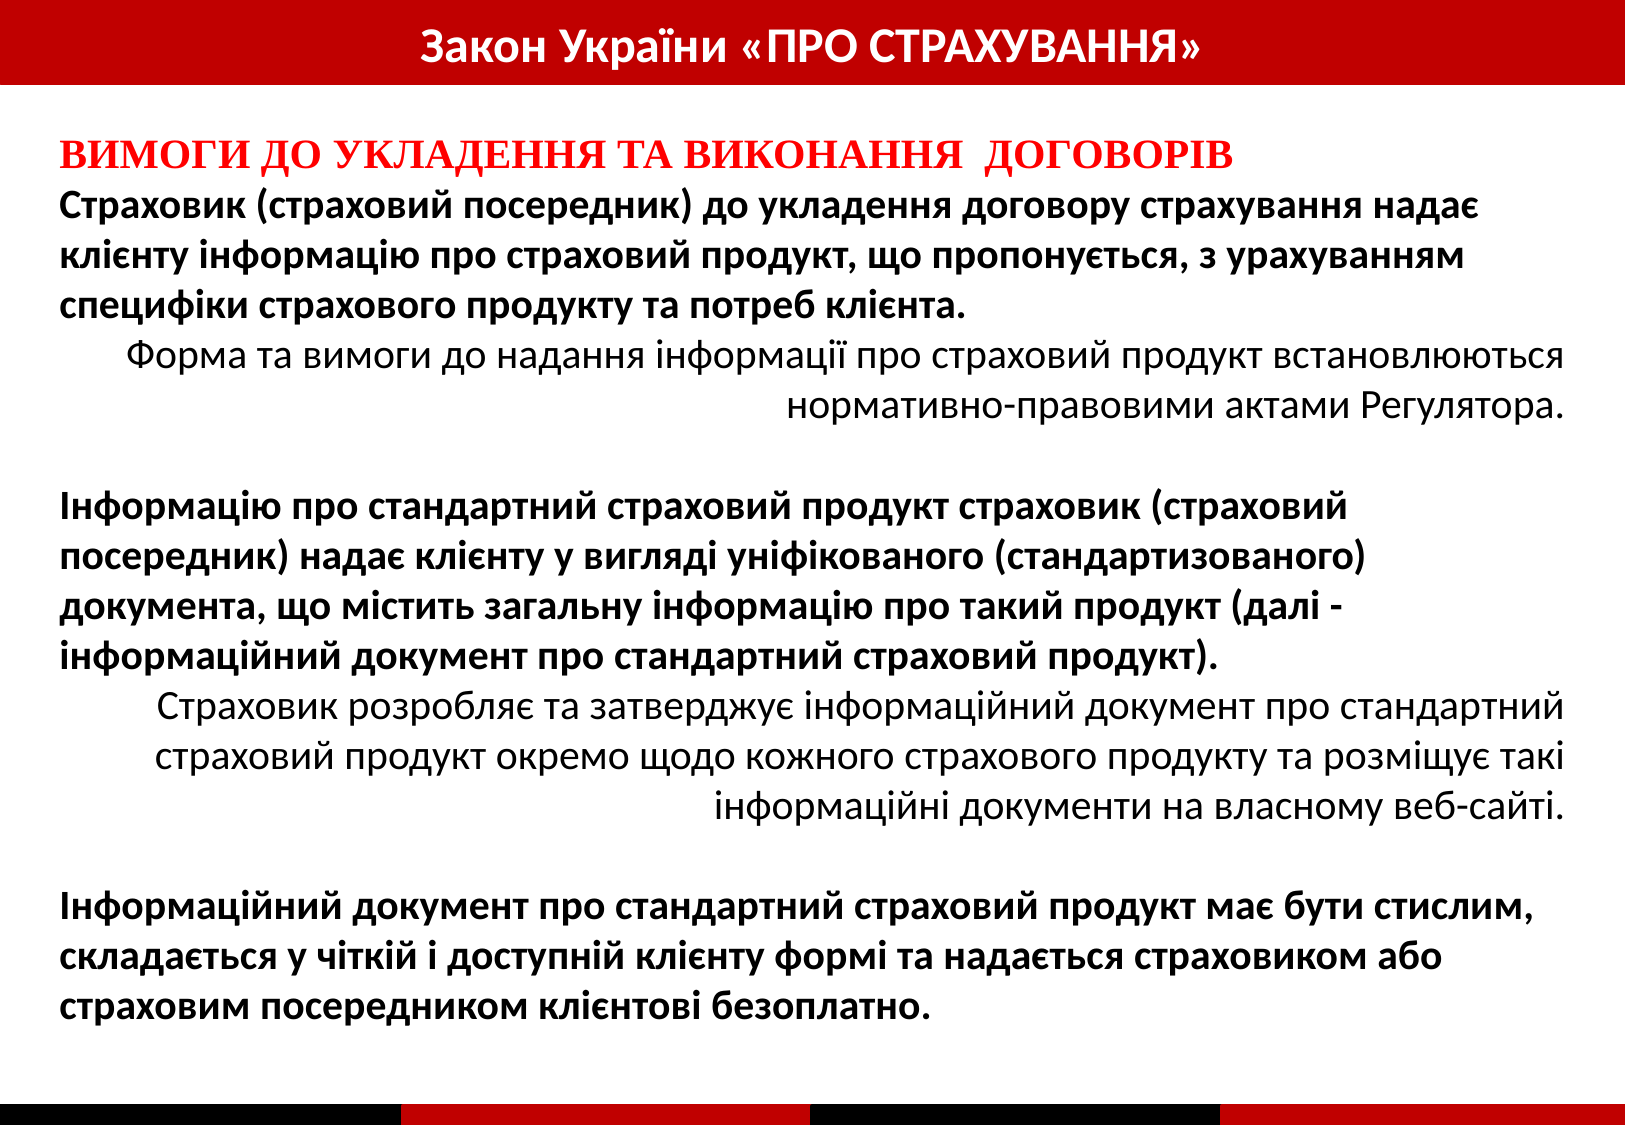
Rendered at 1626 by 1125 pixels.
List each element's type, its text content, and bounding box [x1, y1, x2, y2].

text_box Закон України «ПРО СТРАХУВАННЯ» [0, 0, 1625, 85]
text_box ВИМОГИ ДО УКЛАДЕННЯ ТА ВИКОНАННЯ ДОГОВОРІВ Страховик (страховий посередник) до укладення договору страхування надає клієнту інформацію про страховий продукт, що пропонується, з урахуванням специфіки страхового продукту та потреб клієнта. Форма та вимоги до надання інформації про страховий продукт встановлюються нормативно-правовими актами Регулятора. Інформацію про стандартний страховий продукт страховик (страховий посередник) надає клієнту у вигляді уніфікованого (стандартизованого) документа, що містить загальну інформацію про такий продукт (далі - інформаційний документ про стандартний страховий продукт). Страховик розробляє та затверджує інформаційний документ про стандартний страховий продукт окремо щодо кожного страхового продукту та розміщує такі інформаційні документи на власному веб-сайті. Інформаційний документ про стандартний страховий продукт має бути стислим, складається у чіткій і доступній клієнту формі та надається страховиком або страховим посередником клієнтові безоплатно. [44, 119, 1581, 1035]
text_box [1220, 1104, 1625, 1125]
text_box [810, 1104, 1220, 1125]
text_box [0, 1104, 401, 1125]
text_box [401, 1104, 810, 1125]
